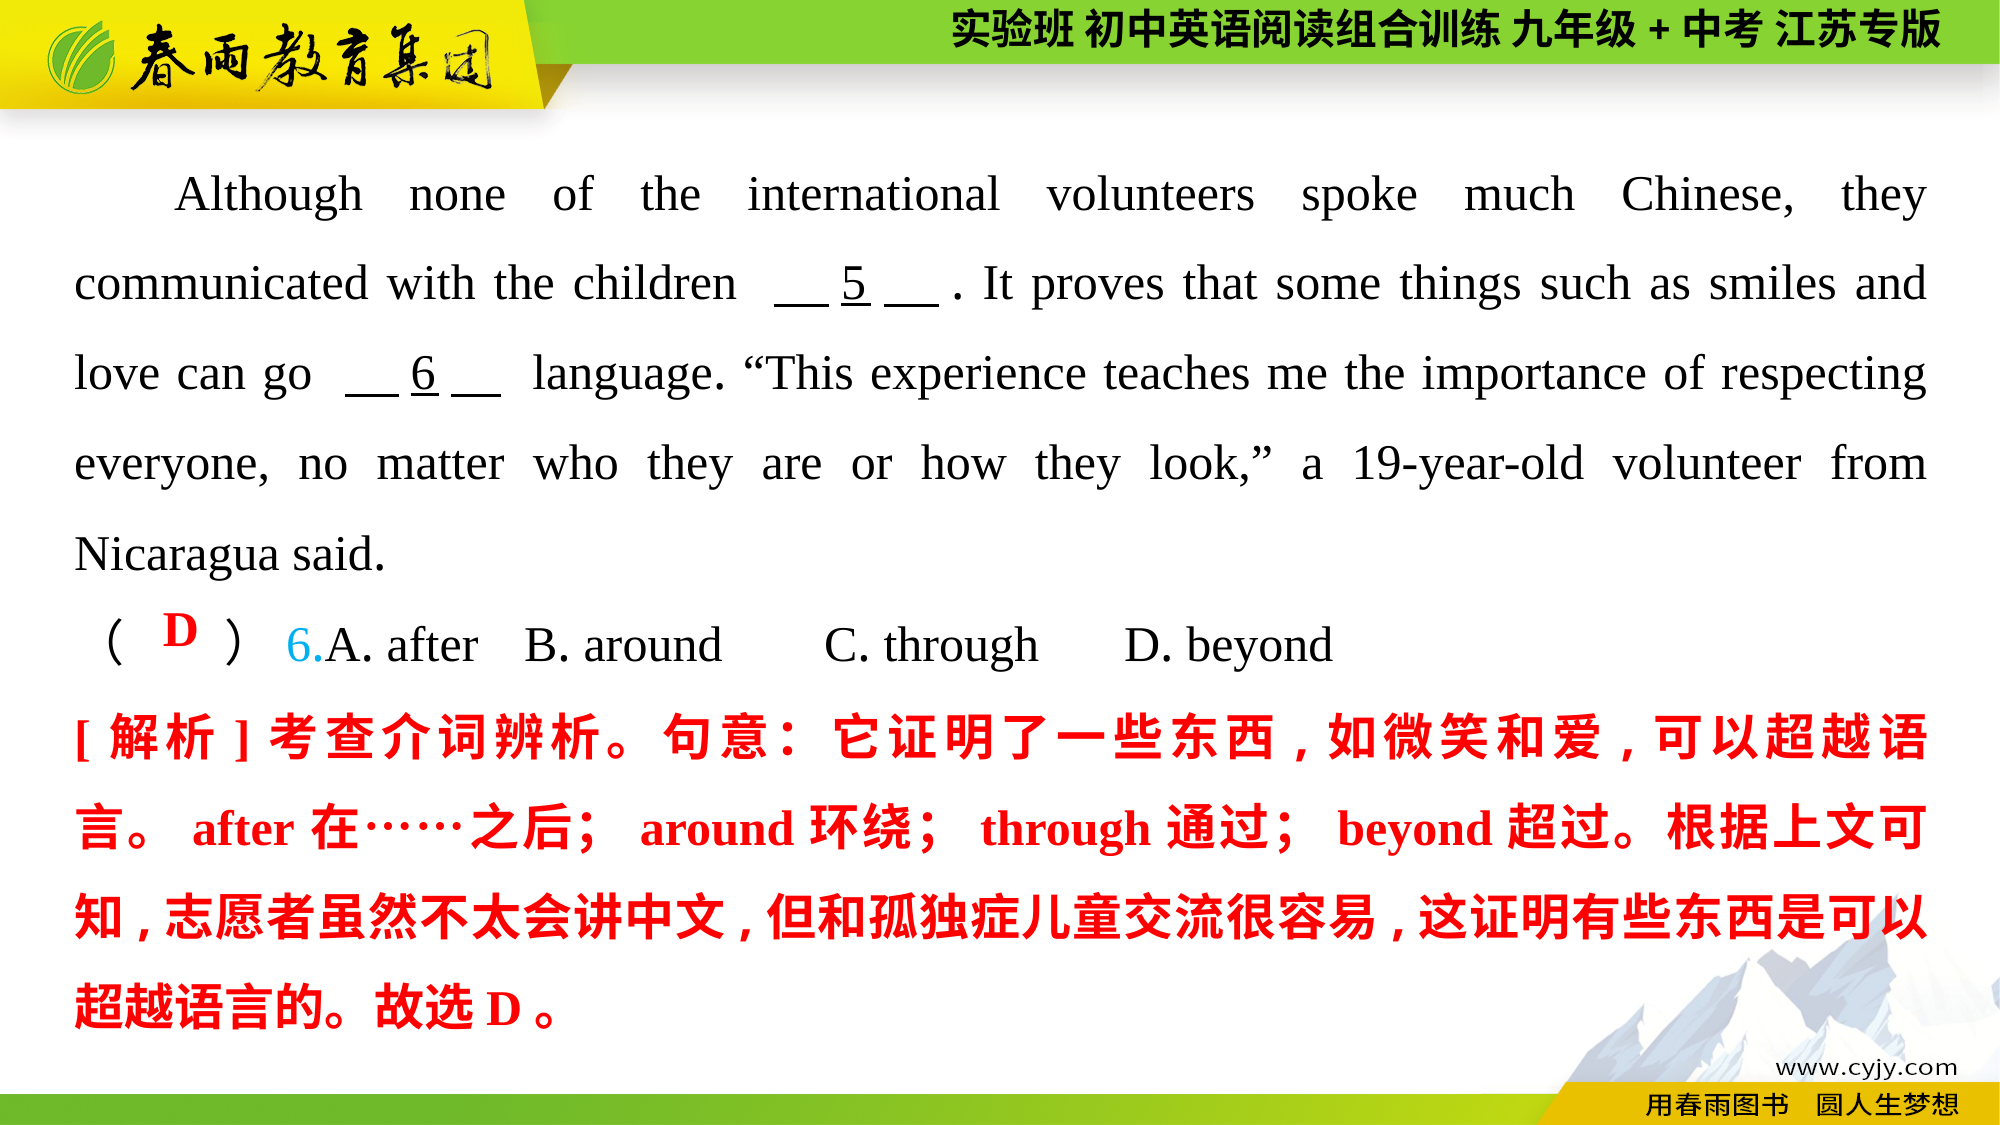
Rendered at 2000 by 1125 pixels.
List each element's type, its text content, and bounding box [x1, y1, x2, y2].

text_box （ ）6.A. after B. around C. through D. beyond [59, 574, 1944, 667]
list Although none of the international volunteers spoke much Chinese, they communicated with the children 5 . It proves that some things such as smiles and love can go 6 language. “This experience teaches me the importance of respecting everyone, no matter who they are or how they look,” a 19-year-old volunteer from Nicaragua said. [59, 122, 1944, 574]
text_box [解析]考查介词辨析。句意：它证明了一些东西,如微笑和爱,可以超越语言。after在……之后；around环绕；through通过；beyond超过。根据上文可知,志愿者虽然不太会讲中文,但和孤独症儿童交流很容易,这证明有些东西是可以超越语言的。故选D。 [59, 667, 1944, 1043]
picture [0, 0, 2000, 1125]
text_box D [148, 588, 214, 664]
